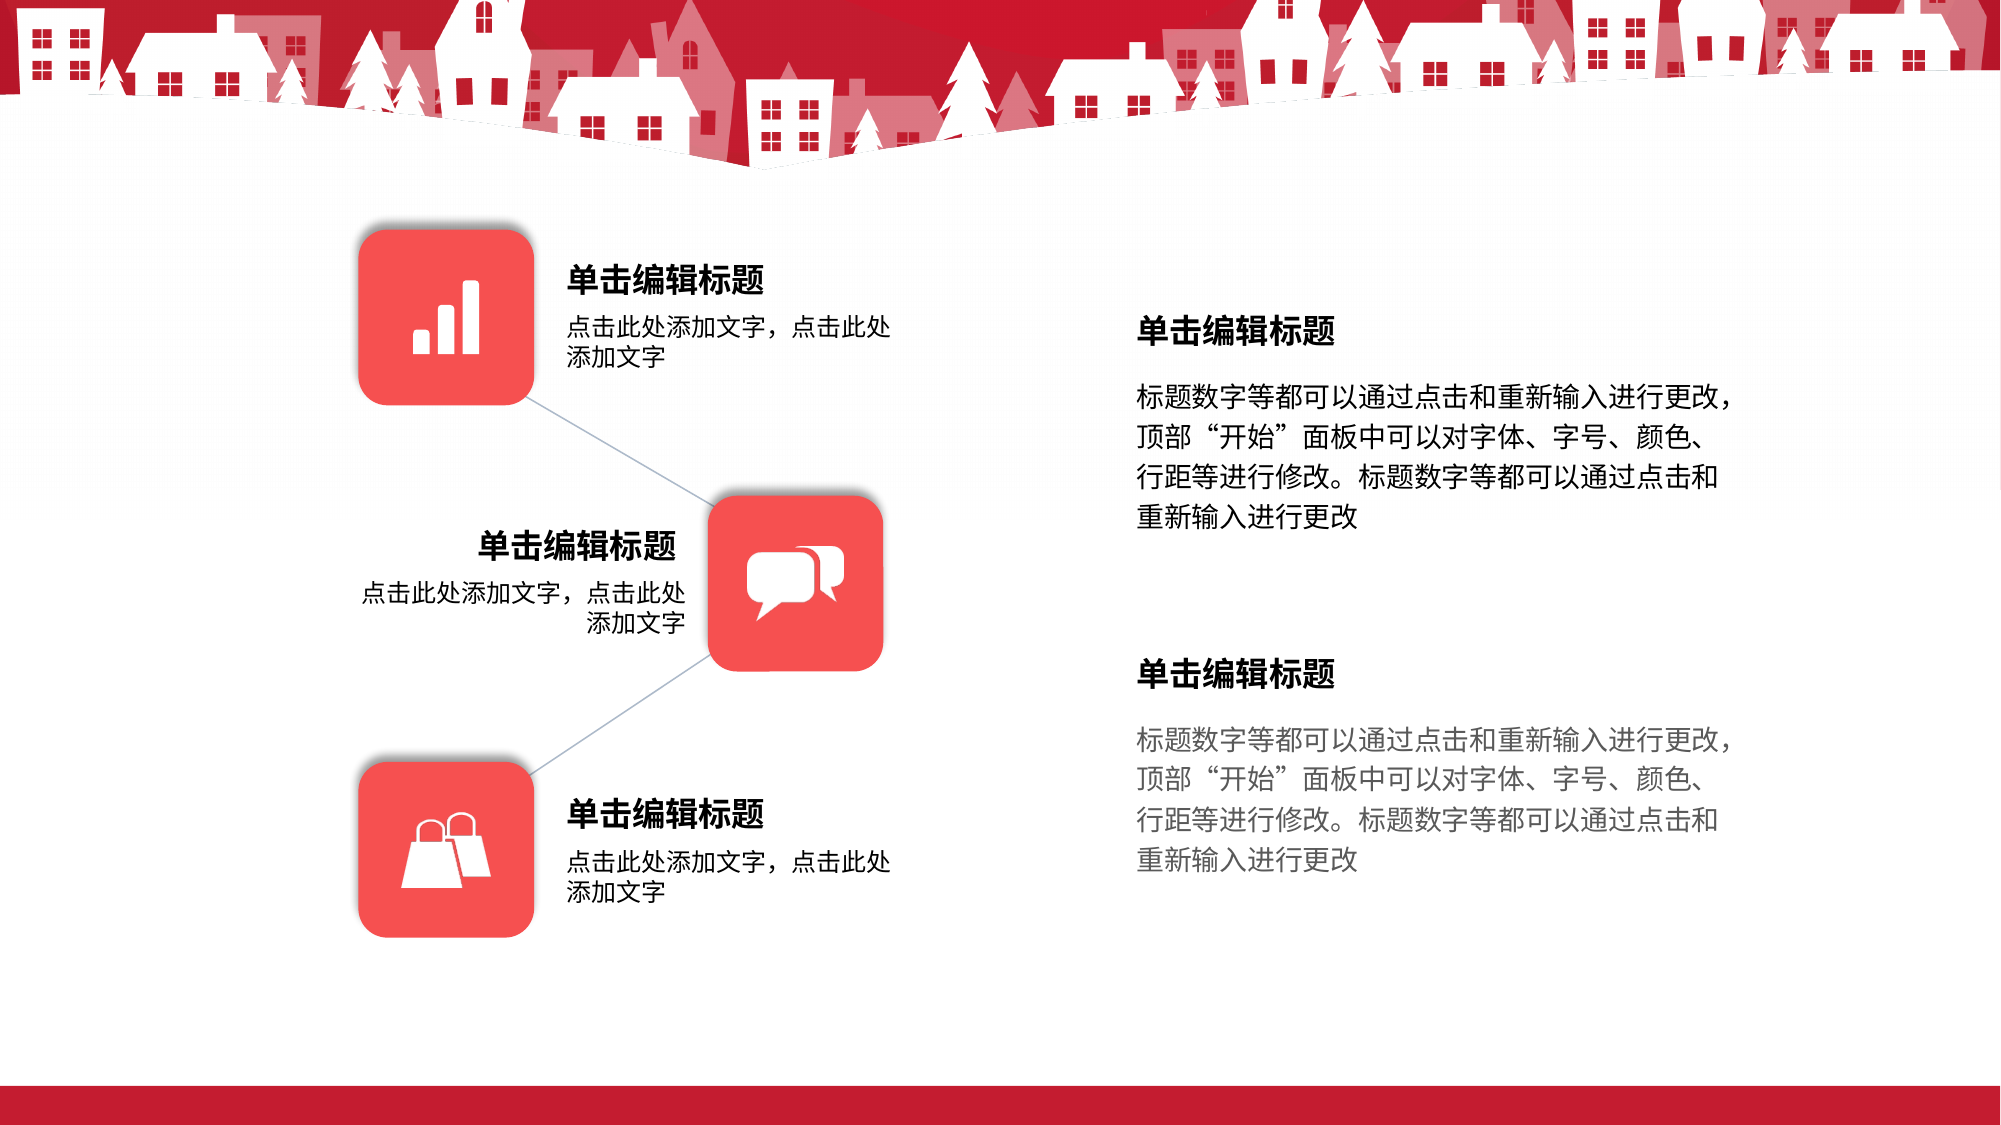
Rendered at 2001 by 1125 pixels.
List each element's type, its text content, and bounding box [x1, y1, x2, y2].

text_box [566, 258, 895, 373]
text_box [358, 229, 535, 406]
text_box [358, 525, 687, 639]
picture [0, 0, 2001, 520]
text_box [524, 645, 725, 779]
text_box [707, 495, 884, 672]
text_box 标题数字等都可以通过点击和重新输入进行更改，顶部“开始”面板中可以对字体、字号、颜色、行距等进行修改。标题数字等都可以通过点击和重新输入进行更改 [1136, 372, 1747, 534]
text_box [524, 395, 725, 513]
text_box 单击编辑标题 [1136, 652, 1349, 693]
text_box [566, 793, 895, 907]
text_box 标题数字等都可以通过点击和重新输入进行更改，顶部“开始”面板中可以对字体、字号、颜色、行距等进行修改。标题数字等都可以通过点击和重新输入进行更改 [1136, 715, 1747, 876]
text_box 单击编辑标题 [1136, 310, 1349, 351]
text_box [358, 761, 535, 938]
